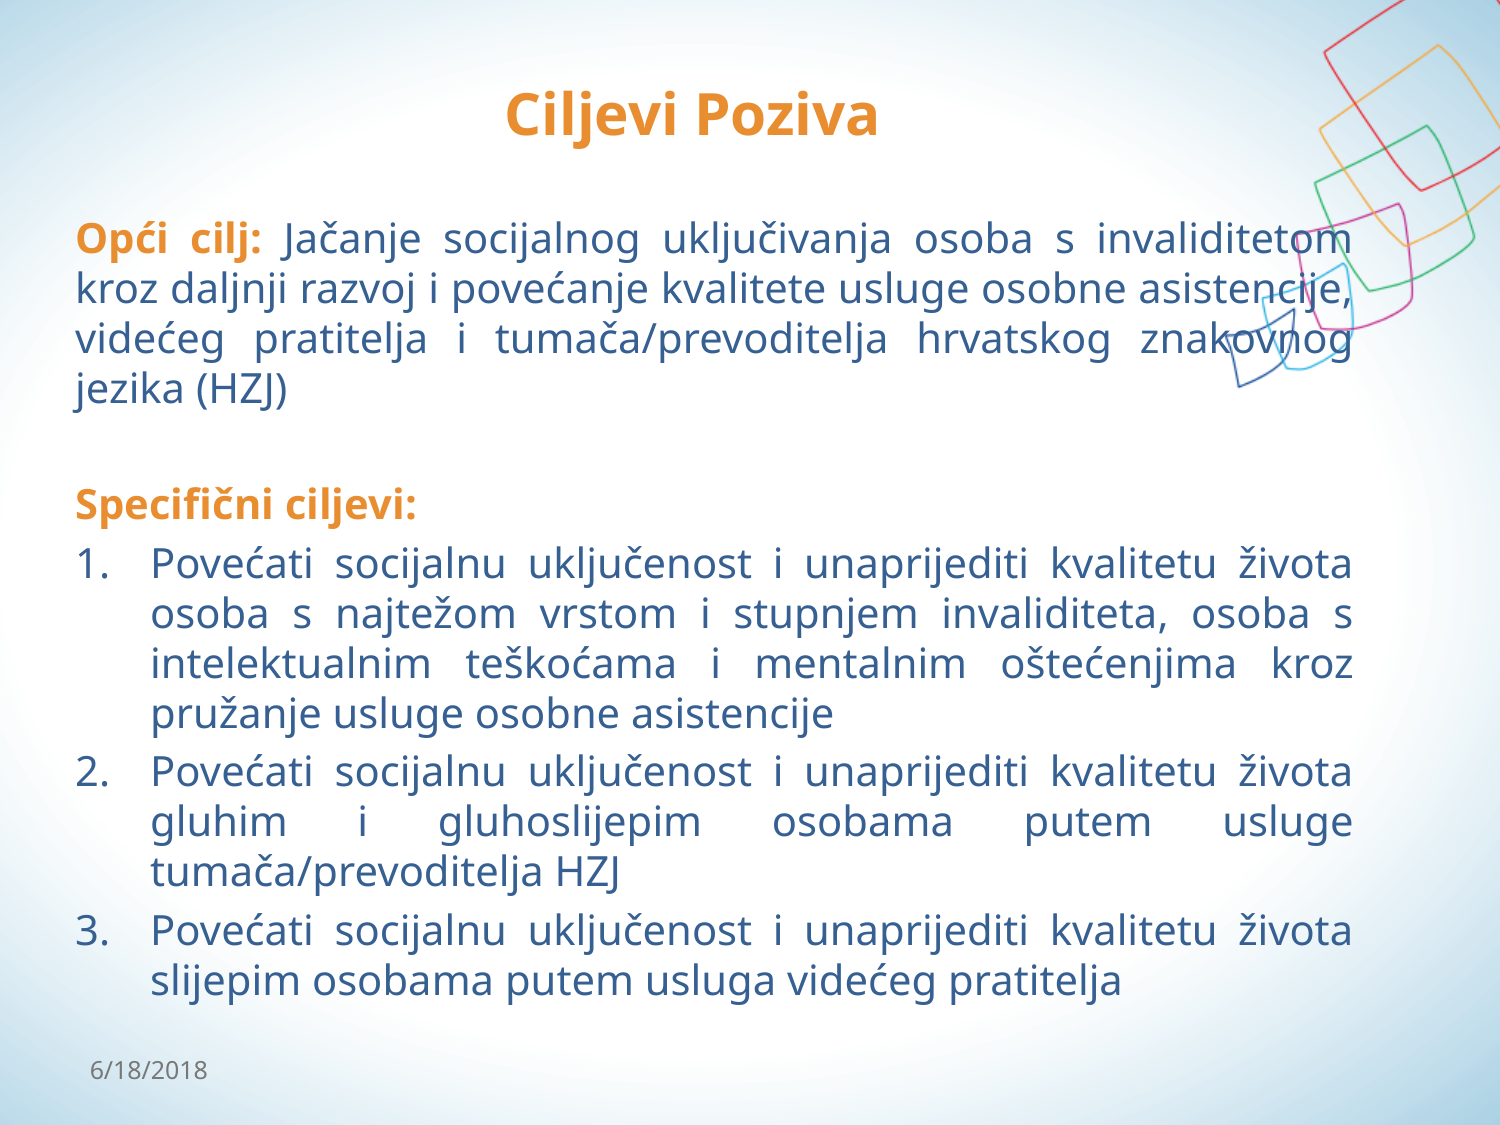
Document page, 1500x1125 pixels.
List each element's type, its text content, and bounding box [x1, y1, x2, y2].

title Ciljevi Poziva [106, 17, 1295, 206]
text_box Opći cilj: Jačanje socijalnog uključivanja osoba s invaliditetom kroz daljnji razvoj i povećanje kvalitete usluge osobne asistencije, videćeg pratitelja i tumača/prevoditelja hrvatskog znakovnog jezika (HZJ) Specifični ciljevi: Povećati socijalnu uključenost i unaprijediti kvalitetu života osoba s najtežom vrstom i stupnjem invaliditeta, osoba s intelektualnim teškoćama i mentalnim oštećenjima kroz pružanje usluge osobne asistencije Povećati socijalnu uključenost i unaprijediti kvalitetu života gluhim i gluhoslijepim osobama putem usluge tumača/prevoditelja HZJ Povećati socijalnu uključenost i unaprijediti kvalitetu života slijepim osobama putem usluga videćeg pratitelja [60, 204, 1369, 972]
